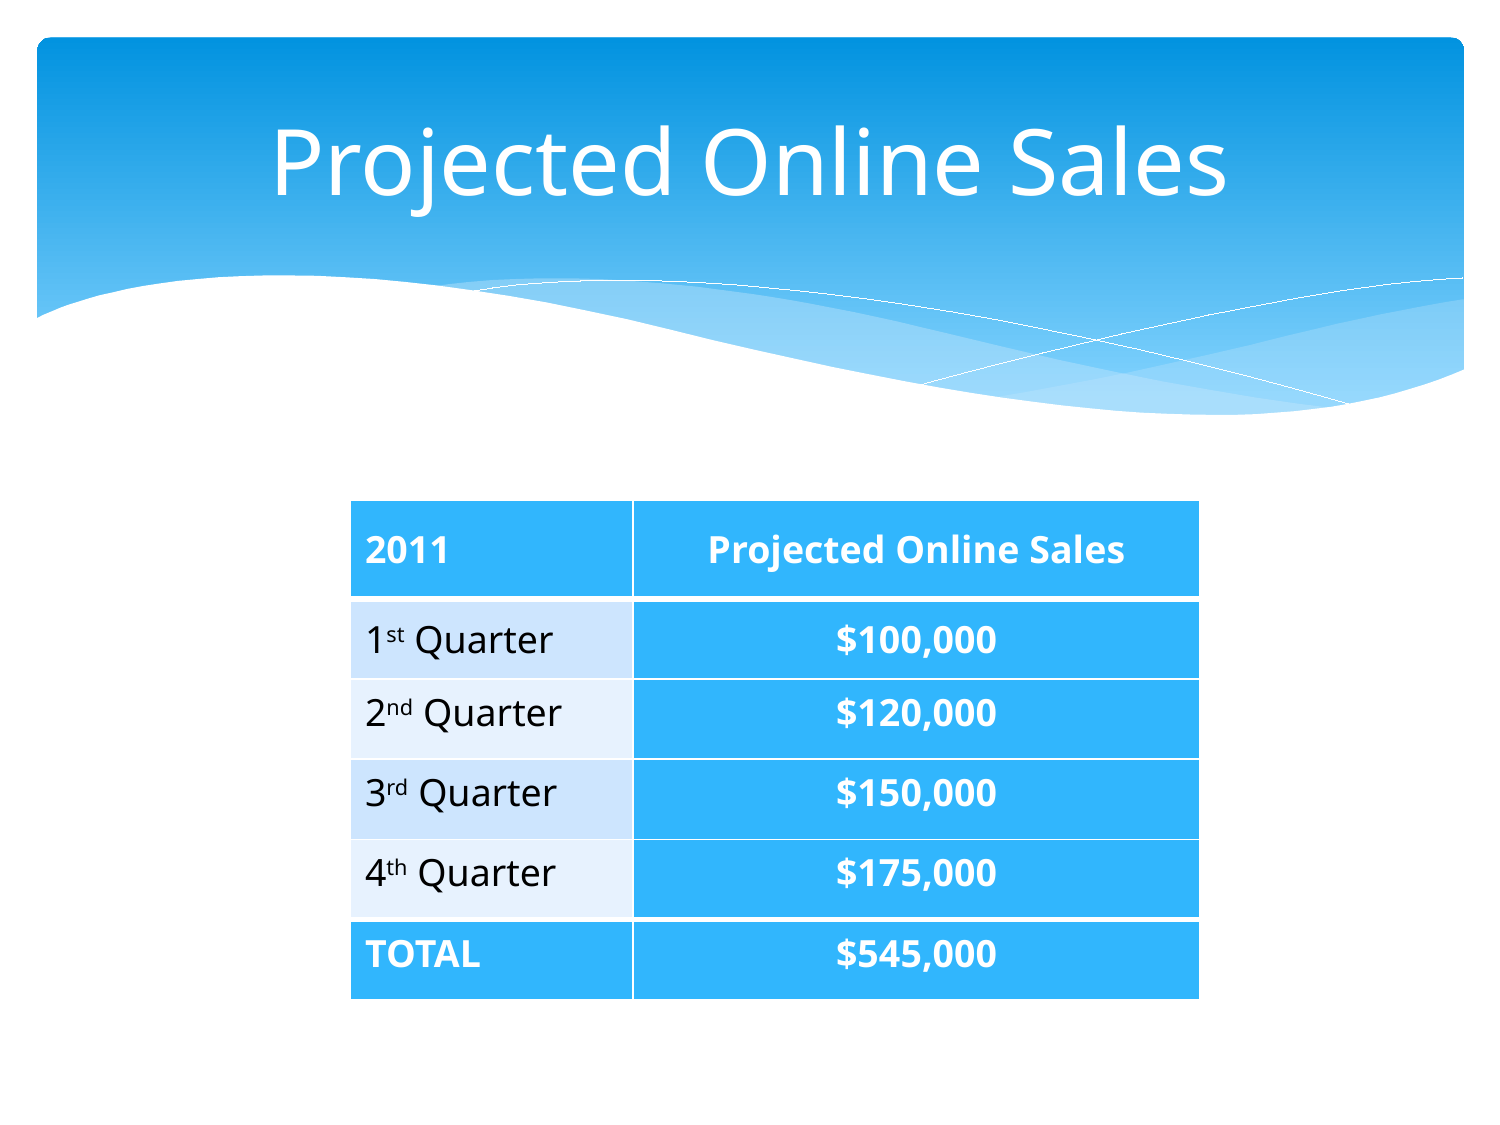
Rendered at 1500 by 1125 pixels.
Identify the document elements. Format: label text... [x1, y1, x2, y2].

table_cell $150,000 [634, 760, 1199, 839]
table_cell $100,000 [634, 602, 1199, 678]
table_cell $175,000 [634, 840, 1199, 917]
table_cell 4th Quarter [351, 840, 632, 917]
table_cell 3rd Quarter [351, 760, 632, 839]
table_header Projected Online Sales [634, 501, 1199, 596]
table_cell 2nd Quarter [351, 680, 632, 758]
table_header 2011 [351, 501, 632, 596]
table_cell $120,000 [634, 680, 1199, 758]
table_cell $545,000 [634, 922, 1199, 999]
table_cell TOTAL [351, 922, 632, 999]
table_cell 1st Quarter [351, 602, 632, 678]
title Projected Online Sales [75, 55, 1425, 261]
